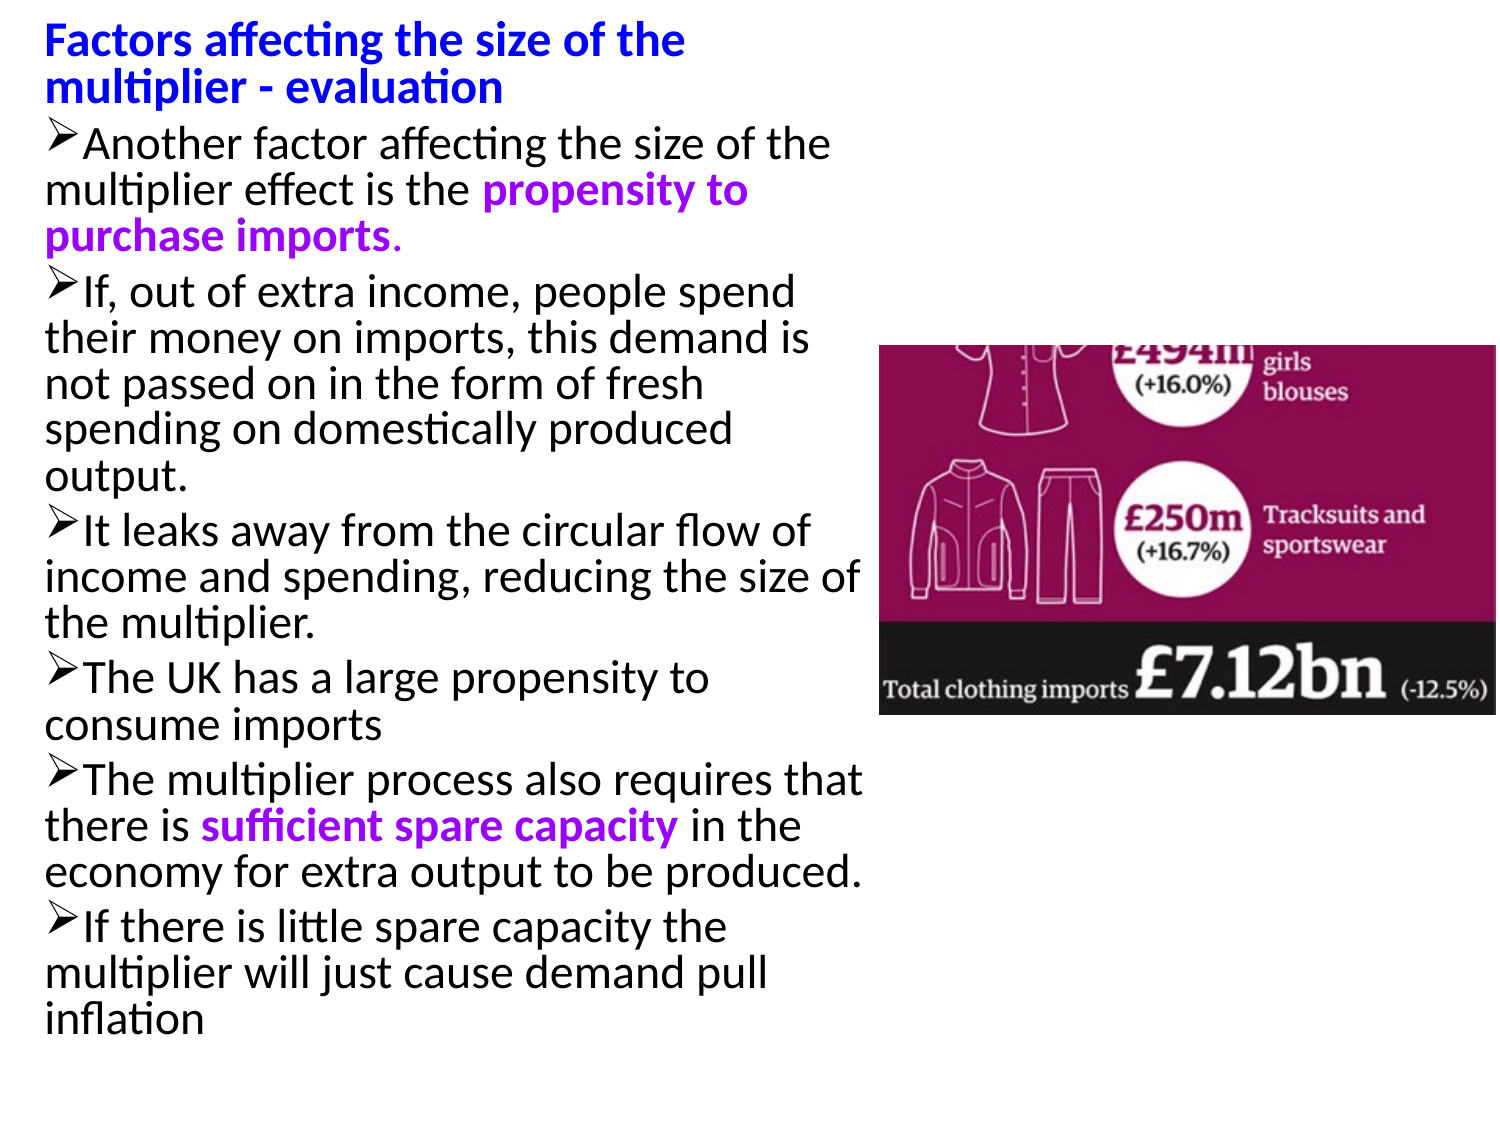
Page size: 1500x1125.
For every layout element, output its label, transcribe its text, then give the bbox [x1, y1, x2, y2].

picture [879, 345, 1496, 715]
subtitle Factors affecting the size of the multiplier - evaluation Another factor affecting the size of the multiplier effect is the propensity to purchase imports. If, out of extra income, people spend their money on imports, this demand is not passed on in the form of fresh spending on domestically produced output. It leaks away from the circular flow of income and spending, reducing the size of the multiplier. The UK has a large propensity to consume imports The multiplier process also requires that there is sufficient spare capacity in the economy for extra output to be produced. If there is little spare capacity the multiplier will just cause demand pull inflation [29, 10, 892, 1105]
